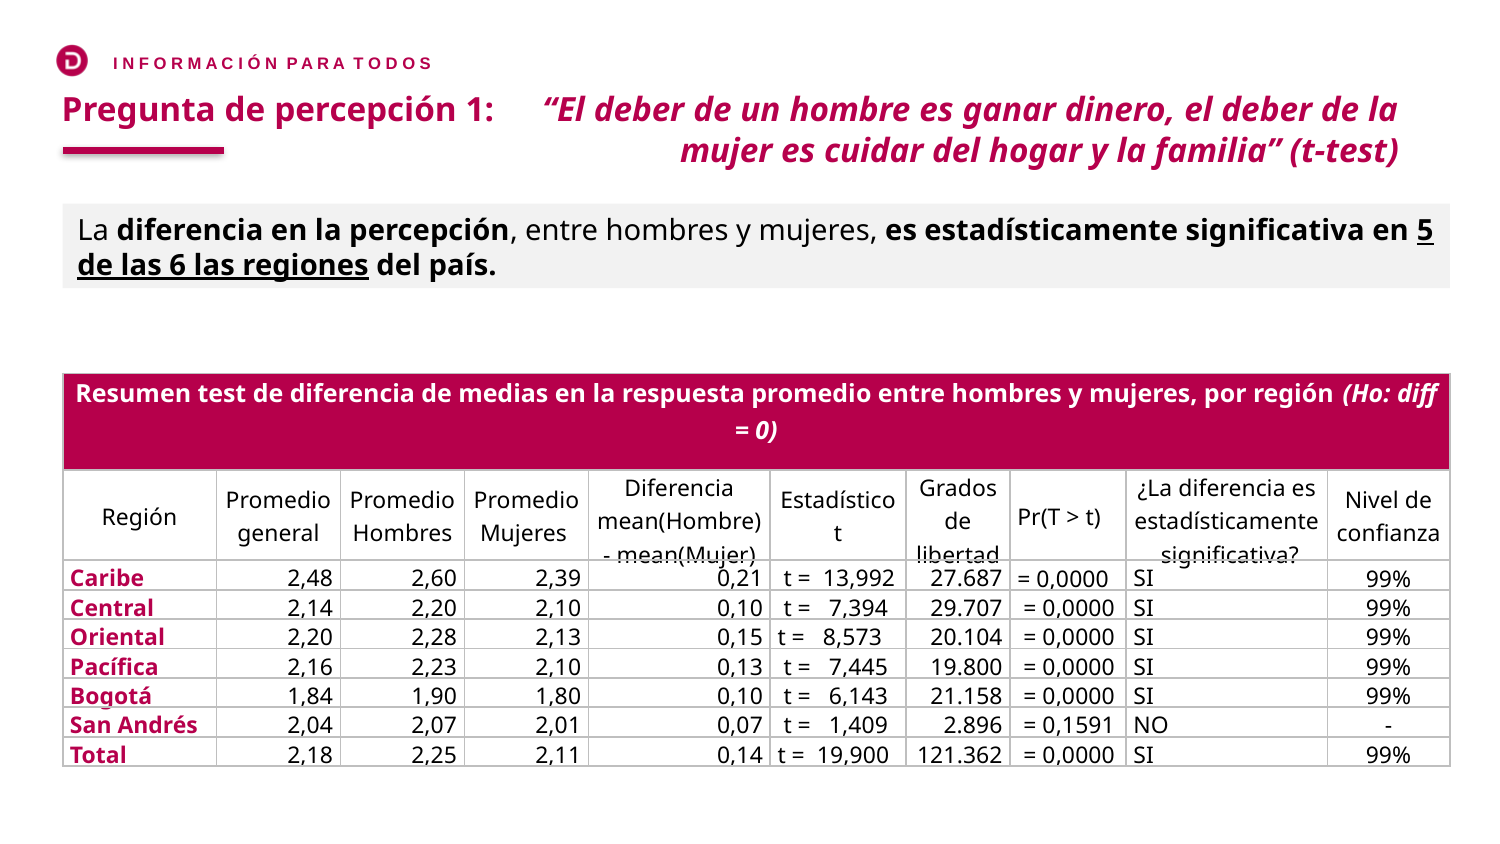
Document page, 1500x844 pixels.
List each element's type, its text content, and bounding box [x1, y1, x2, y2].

table_cell = 0,0000 [1011, 649, 1125, 677]
table_cell t = 7,394 [771, 591, 905, 618]
table_cell 2,14 [217, 591, 340, 618]
table_cell 1,80 [465, 679, 588, 706]
table_cell Promedio general [217, 471, 340, 559]
text_box Pregunta de percepción 1: “El deber de un hombre es ganar dinero, el deber de la mujer es cuidar del hogar y la familia” (t-test) [39, 42, 1450, 177]
table_cell 2,13 [465, 620, 588, 648]
table_cell 99% [1328, 561, 1449, 589]
table_cell SI [1127, 649, 1327, 677]
table_cell SI [1127, 738, 1327, 765]
table_cell 2,28 [341, 620, 464, 648]
table_cell Pr(T > t) [1011, 471, 1125, 559]
table_cell t = 6,143 [771, 679, 905, 706]
table_cell Región [64, 471, 216, 559]
table_cell 0,13 [589, 649, 769, 677]
table_cell t = 19,900 [771, 738, 905, 765]
table_cell = 0,0000 [1011, 561, 1125, 589]
table_cell 0,10 [589, 679, 769, 706]
table_cell Nivel de confianza [1328, 471, 1449, 559]
table_cell 2.896 [907, 708, 1009, 736]
table_cell Promedio Hombres [341, 471, 464, 559]
table_cell 2,11 [465, 738, 588, 765]
table_cell = 0,0000 [1011, 620, 1125, 648]
table_cell Total [64, 738, 216, 765]
table_cell 99% [1328, 679, 1449, 706]
table_cell 121.362 [907, 738, 1009, 765]
table_cell 1,90 [341, 679, 464, 706]
table_cell Estadístico t [771, 471, 905, 559]
table_cell 2,18 [217, 738, 340, 765]
table_cell 0,21 [589, 561, 769, 589]
table_cell 2,04 [217, 708, 340, 736]
table_cell SI [1127, 591, 1327, 618]
table_cell Bogotá [64, 679, 216, 706]
table_cell 99% [1328, 738, 1449, 765]
table_cell 2,07 [341, 708, 464, 736]
table_cell 2,10 [465, 649, 588, 677]
table_cell 2,25 [341, 738, 464, 765]
table_cell 2,20 [217, 620, 340, 648]
table_cell 29.707 [907, 591, 1009, 618]
table_cell 20.104 [907, 620, 1009, 648]
table_cell 2,16 [217, 649, 340, 677]
table_cell = 0,1591 [1011, 708, 1125, 736]
table_cell Central [64, 591, 216, 618]
text_box La diferencia en la percepción, entre hombres y mujeres, es estadísticamente significativa en 5 de las 6 las regiones del país. [62, 203, 1450, 289]
table_cell SI [1127, 679, 1327, 706]
table_cell = 0,0000 [1011, 738, 1125, 765]
table_cell 0,10 [589, 591, 769, 618]
table_cell 2,23 [341, 649, 464, 677]
table_cell SI [1127, 561, 1327, 589]
table_cell 0,07 [589, 708, 769, 736]
table_cell t = 13,992 [771, 561, 905, 589]
table_cell NO [1127, 708, 1327, 736]
table_cell t = 8,573 [771, 620, 905, 648]
table_cell 2,10 [465, 591, 588, 618]
table_cell 2,60 [341, 561, 464, 589]
table_cell 27.687 [907, 561, 1009, 589]
table_cell 0,14 [589, 738, 769, 765]
table_cell Oriental [64, 620, 216, 648]
table_cell Diferencia mean(Hombre) - mean(Mujer) [589, 471, 769, 559]
table_cell ¿La diferencia es estadísticamente significativa? [1127, 471, 1327, 559]
table_cell 2,39 [465, 561, 588, 589]
table_cell 2,48 [217, 561, 340, 589]
table_cell 99% [1328, 620, 1449, 648]
table_cell t = 1,409 [771, 708, 905, 736]
table_cell 19.800 [907, 649, 1009, 677]
table_cell Pacífica [64, 649, 216, 677]
table_cell 21.158 [907, 679, 1009, 706]
table_cell t = 7,445 [771, 649, 905, 677]
table_cell SI [1127, 620, 1327, 648]
table_cell = 0,0000 [1011, 679, 1125, 706]
table_cell Caribe [64, 561, 216, 589]
table_cell = 0,0000 [1011, 591, 1125, 618]
table_cell 99% [1328, 649, 1449, 677]
table_cell 1,84 [217, 679, 340, 706]
table_cell San Andrés [64, 708, 216, 736]
table_cell Promedio Mujeres [465, 471, 588, 559]
table_cell Grados de libertad [907, 471, 1009, 559]
table_cell 99% [1328, 591, 1449, 618]
table_cell 2,20 [341, 591, 464, 618]
table_header Resumen test de diferencia de medias en la respuesta promedio entre hombres y mujeres, por región (Ho: diff = 0) [64, 374, 1449, 469]
table_cell 2,01 [465, 708, 588, 736]
table_cell - [1328, 708, 1449, 736]
table_cell 0,15 [589, 620, 769, 648]
